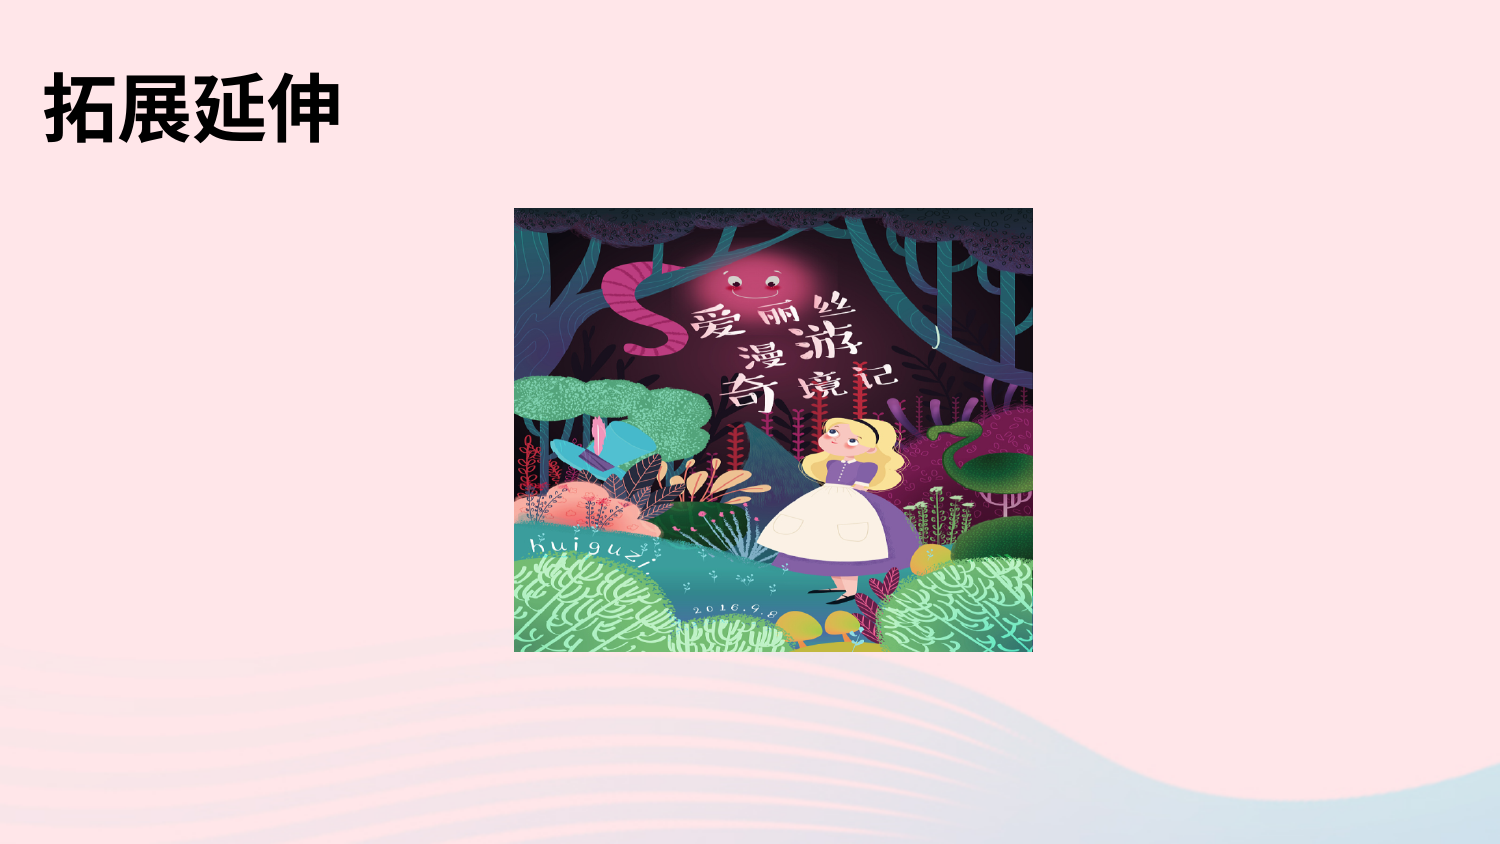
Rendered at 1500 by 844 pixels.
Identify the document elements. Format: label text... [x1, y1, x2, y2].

text_box [88, 578, 1459, 664]
text_box 拓展延伸 [27, 53, 525, 159]
picture [0, 0, 1500, 844]
